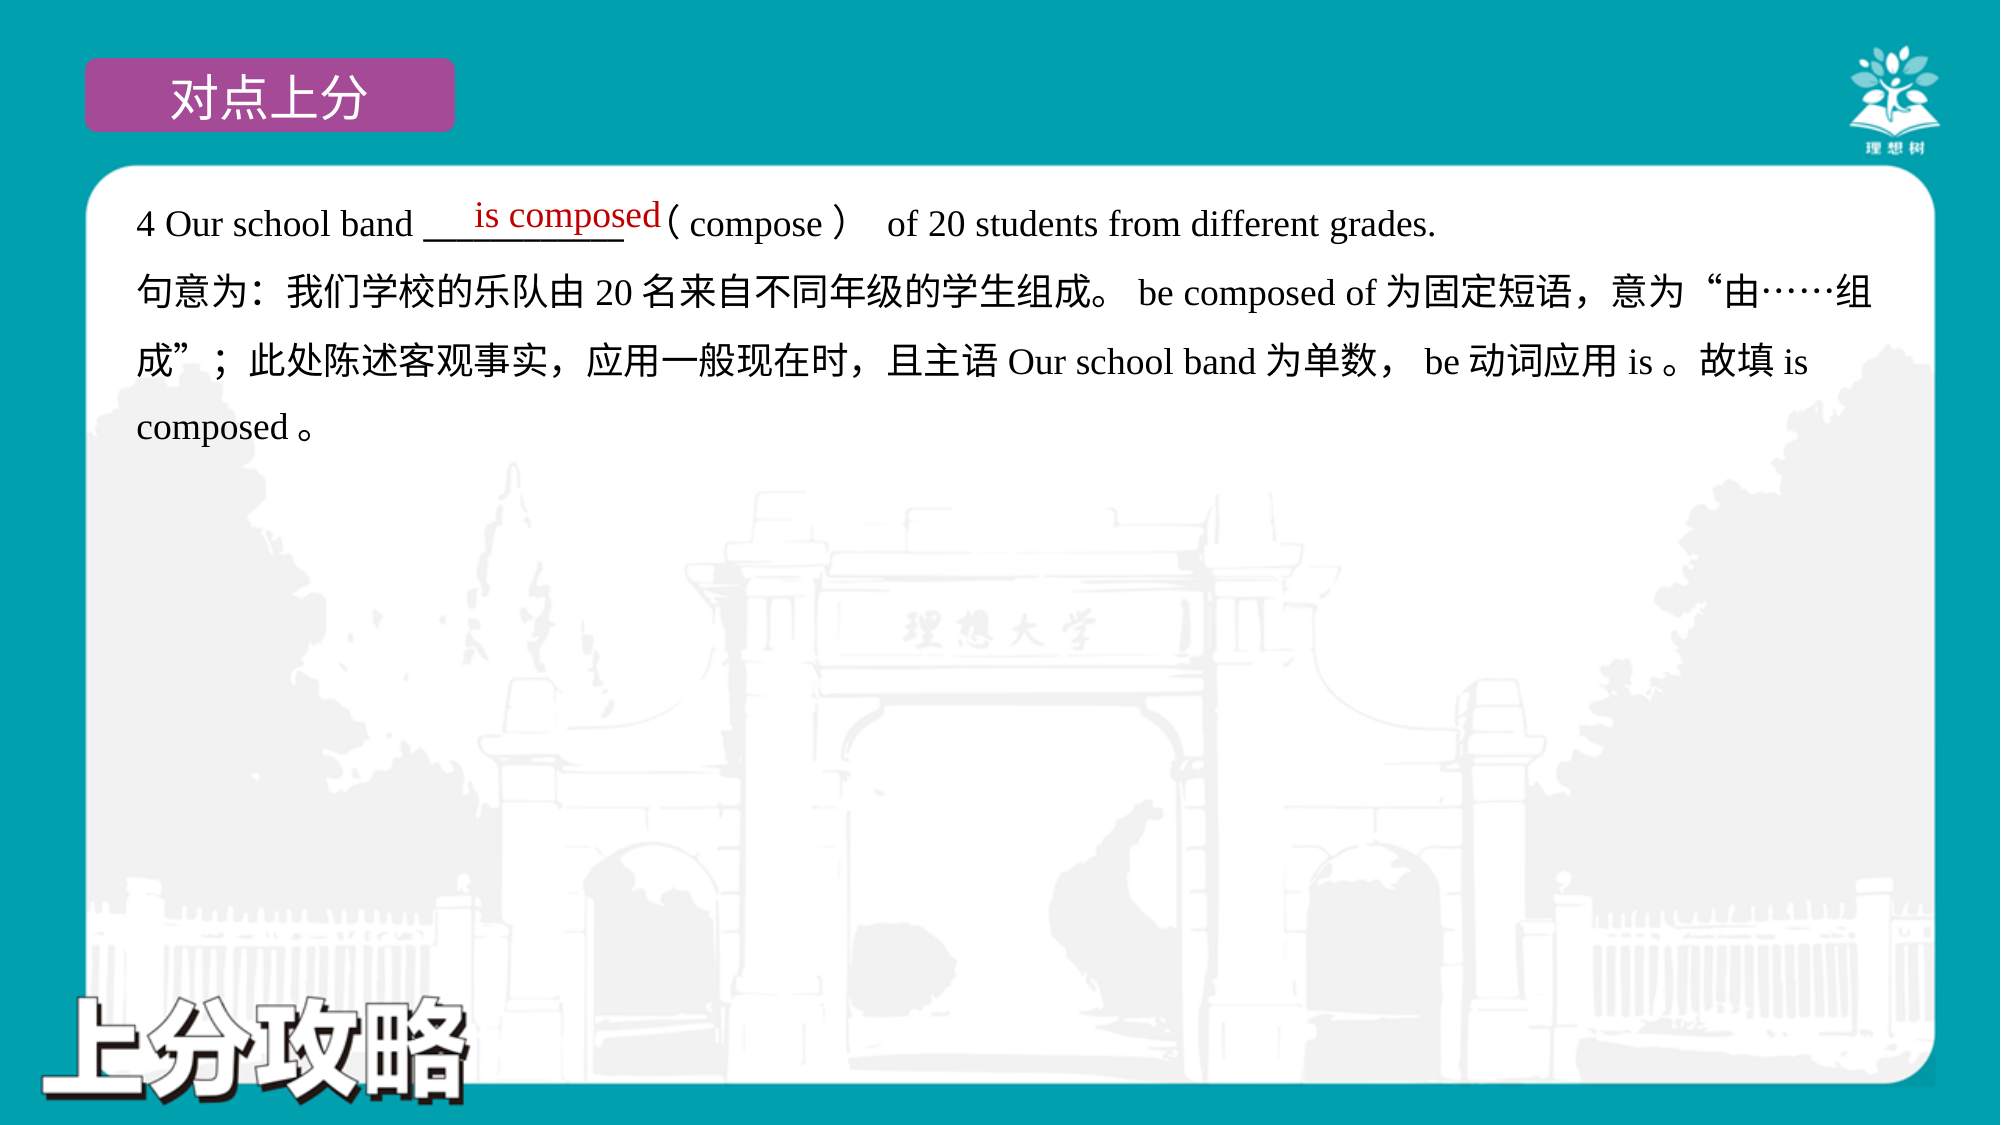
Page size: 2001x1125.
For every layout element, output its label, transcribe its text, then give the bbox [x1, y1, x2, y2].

text_box 4 Our school band ____________ （compose） of 20 students from different grades. [136, 176, 1865, 237]
picture [0, 0, 2000, 1125]
text_box is composed [456, 168, 680, 228]
text_box 句意为：我们学校的乐队由20名来自不同年级的学生组成。be composed of为固定短语，意为“由……组 成”；此处陈述客观事实，应用一般现在时，且主语Our school band为单数，be动词应用is。故填is composed。 [136, 244, 1865, 441]
